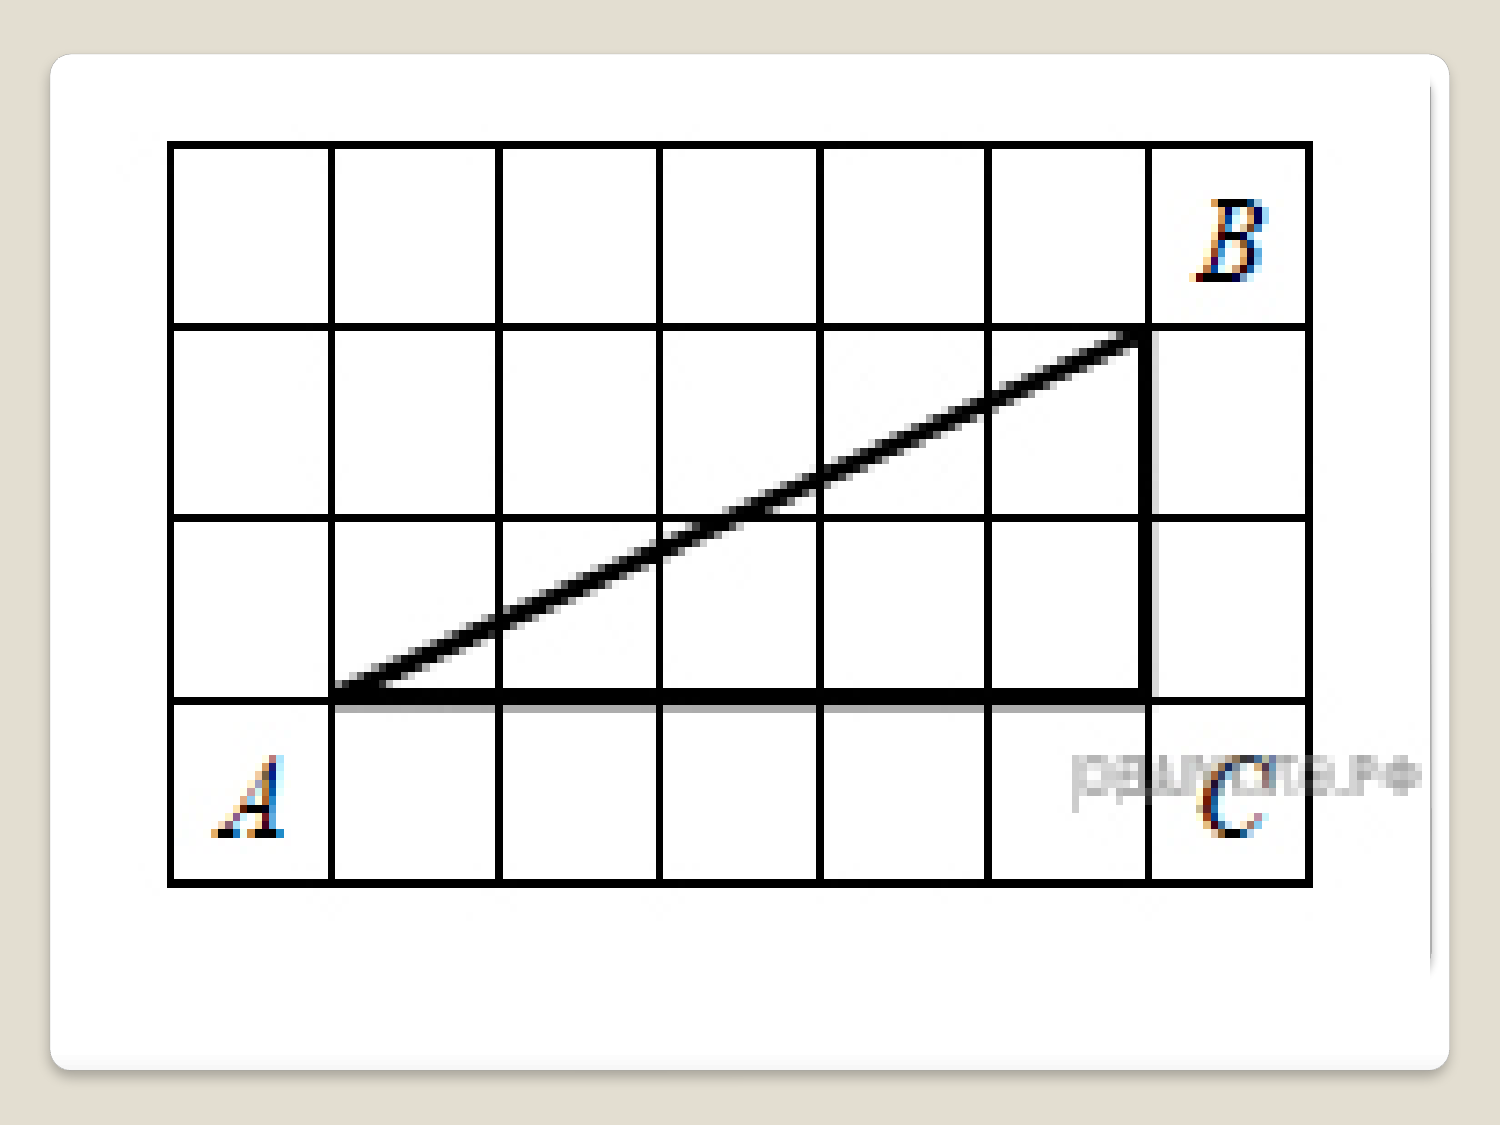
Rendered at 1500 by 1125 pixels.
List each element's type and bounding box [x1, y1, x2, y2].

list [58, 58, 1430, 997]
